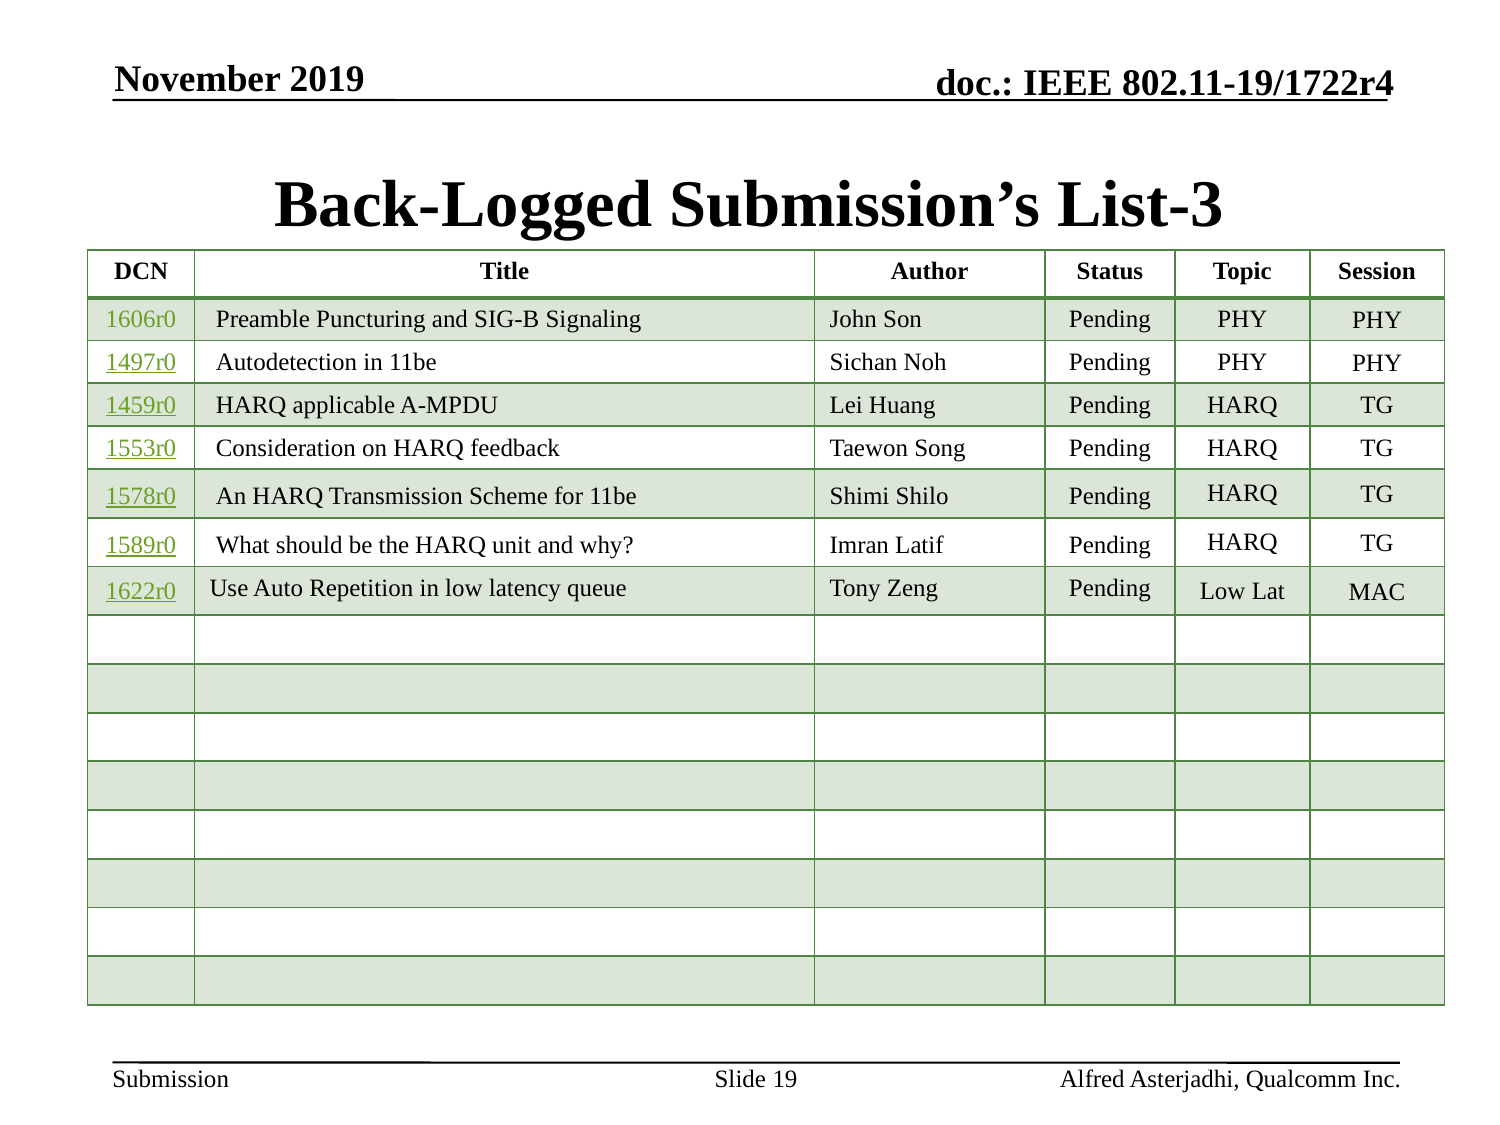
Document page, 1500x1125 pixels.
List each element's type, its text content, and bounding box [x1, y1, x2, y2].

table_cell [815, 908, 1044, 955]
table_cell [1046, 762, 1174, 809]
table_cell 1497r0 [88, 341, 194, 382]
table_cell 1606r0 [88, 300, 194, 340]
table_cell Pending [1046, 427, 1174, 468]
table_cell [1311, 860, 1444, 907]
table_cell [88, 908, 194, 955]
table_cell [815, 665, 1044, 712]
table_cell [195, 908, 814, 955]
table_cell [1046, 714, 1174, 760]
table_cell Imran Latif [815, 519, 1044, 566]
table_cell PHY [1311, 341, 1444, 382]
table_cell [195, 860, 814, 907]
table_cell [195, 665, 814, 712]
table_header Author [815, 251, 1044, 296]
table_cell Pending [1046, 470, 1174, 517]
table_cell [1311, 908, 1444, 955]
table_cell HARQ applicable A-MPDU [195, 384, 814, 425]
table_cell [1176, 714, 1309, 760]
table_cell What should be the HARQ unit and why? [195, 519, 814, 566]
table_cell Tony Zeng [815, 567, 1044, 614]
table_cell Lei Huang [815, 384, 1044, 425]
table_cell [815, 616, 1044, 663]
table_header Session [1311, 251, 1444, 296]
table_cell [1176, 908, 1309, 955]
table_cell [195, 957, 814, 1004]
footer Alfred Asterjadhi, Qualcomm Inc. [878, 1061, 1402, 1093]
table_cell [1176, 957, 1309, 1004]
table_cell [1176, 762, 1309, 809]
table_header Topic [1176, 251, 1309, 296]
table_cell 1459r0 [88, 384, 194, 425]
table_cell [1311, 714, 1444, 760]
title Back-Logged Submission’s List-3 [112, 112, 1388, 249]
table_cell [815, 860, 1044, 907]
table_cell [815, 714, 1044, 760]
table_cell [815, 762, 1044, 809]
table_cell [195, 714, 814, 760]
table_cell PHY [1176, 341, 1309, 382]
table_cell [88, 714, 194, 760]
table_cell HARQ [1176, 427, 1309, 468]
table_header Title [195, 251, 814, 296]
table_cell [815, 811, 1044, 858]
table_cell [1311, 616, 1444, 663]
table_cell HARQ [1176, 470, 1309, 517]
table_cell [88, 860, 194, 907]
table_cell John Son [815, 300, 1044, 340]
table_cell [1046, 616, 1174, 663]
table_cell 1622r0 [88, 567, 194, 614]
table_cell HARQ [1176, 384, 1309, 425]
table_cell [1311, 665, 1444, 712]
table_cell [1176, 811, 1309, 858]
table_cell Pending [1046, 300, 1174, 340]
table_cell [1311, 957, 1444, 1004]
table_cell [1046, 908, 1174, 955]
table_cell [1046, 860, 1174, 907]
table_cell MAC [1311, 567, 1444, 614]
table_cell [1176, 860, 1309, 907]
table_cell [88, 762, 194, 809]
table_cell [1046, 957, 1174, 1004]
table_cell [195, 616, 814, 663]
table_cell Autodetection in 11be [195, 341, 814, 382]
table_cell 1578r0 [88, 470, 194, 517]
table_cell [1311, 762, 1444, 809]
table_cell [815, 957, 1044, 1004]
table_cell [88, 811, 194, 858]
table_cell Use Auto Repetition in low latency queue [195, 567, 814, 614]
table_cell Pending [1046, 519, 1174, 566]
table_cell [88, 616, 194, 663]
table_cell [1311, 811, 1444, 858]
table_cell Pending [1046, 341, 1174, 382]
table_cell Preamble Puncturing and SIG-B Signaling [195, 300, 814, 340]
table_cell [195, 811, 814, 858]
slide_number Slide 19 [712, 1061, 800, 1123]
table_cell 1553r0 [88, 427, 194, 468]
table_cell [88, 957, 194, 1004]
table_cell Consideration on HARQ feedback [195, 427, 814, 468]
table_cell [1176, 665, 1309, 712]
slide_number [114, 54, 423, 100]
table_cell 1589r0 [88, 519, 194, 566]
table_header DCN [88, 251, 194, 296]
table_cell [88, 665, 194, 712]
table_cell PHY [1176, 300, 1309, 340]
table_cell PHY [1311, 300, 1444, 340]
table_cell [195, 762, 814, 809]
table_cell Pending [1046, 384, 1174, 425]
table_cell [1046, 665, 1174, 712]
table_cell Taewon Song [815, 427, 1044, 468]
table_cell An HARQ Transmission Scheme for 11be [195, 470, 814, 517]
table_cell TG [1311, 384, 1444, 425]
table_cell Low Lat [1176, 567, 1309, 614]
table_cell [1046, 811, 1174, 858]
table_cell [1176, 616, 1309, 663]
table_cell HARQ [1176, 519, 1309, 566]
table_cell Shimi Shilo [815, 470, 1044, 517]
table_cell TG [1311, 427, 1444, 468]
table_header Status [1046, 251, 1174, 296]
table_cell TG [1311, 470, 1444, 517]
table_cell TG [1311, 519, 1444, 566]
table_cell Pending [1046, 567, 1174, 614]
table_cell Sichan Noh [815, 341, 1044, 382]
